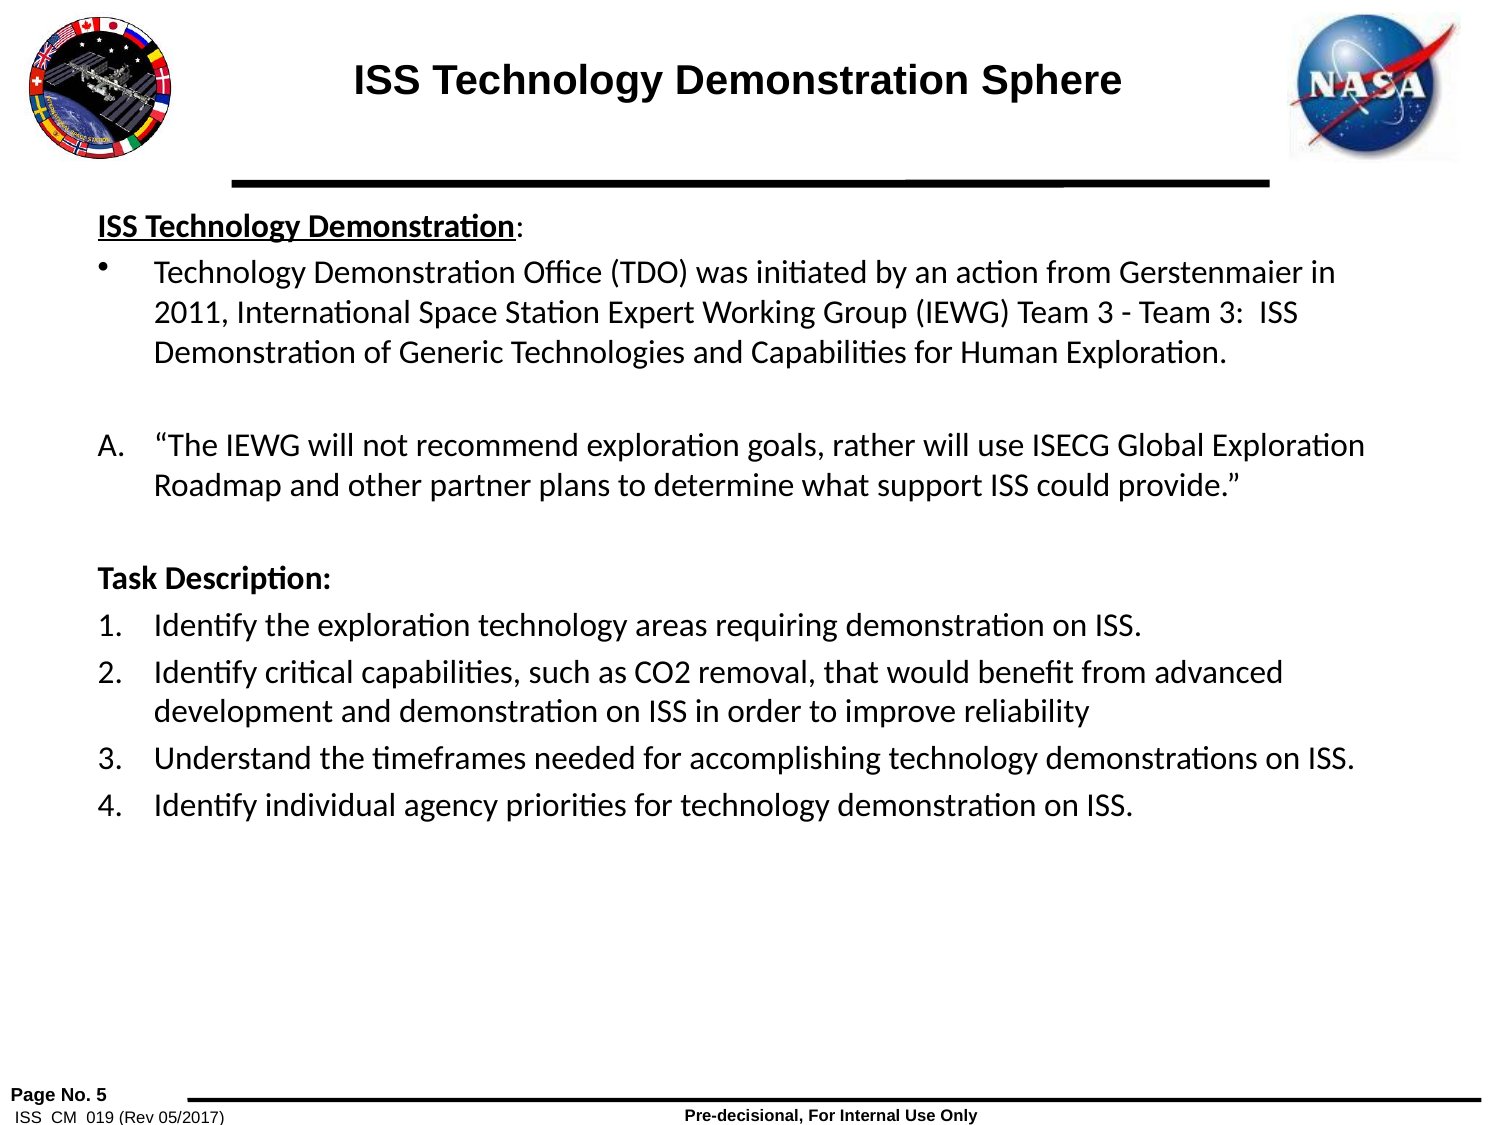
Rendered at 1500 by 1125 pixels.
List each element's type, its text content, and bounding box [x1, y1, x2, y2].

picture [1287, 12, 1461, 163]
title ISS Technology Demonstration Sphere [165, 45, 1312, 196]
list ISS Technology Demonstration: Technology Demonstration Office (TDO) was initiated by an action from Gerstenmaier in 2011, International Space Station Expert Working Group (IEWG) Team 3 - Team 3: ISS Demonstration of Generic Technologies and Capabilities for Human Exploration. “The IEWG will not recommend exploration goals, rather will use ISECG Global Exploration Roadmap and other partner plans to determine what support ISS could provide.” Task Description: Identify the exploration technology areas requiring demonstration on ISS. Identify critical capabilities, such as CO2 removal, that would benefit from advanced development and demonstration on ISS in order to improve reliability Understand the timeframes needed for accomplishing technology demonstrations on ISS. Identify individual agency priorities for technology demonstration on ISS. [82, 196, 1433, 939]
picture [24, 12, 175, 163]
